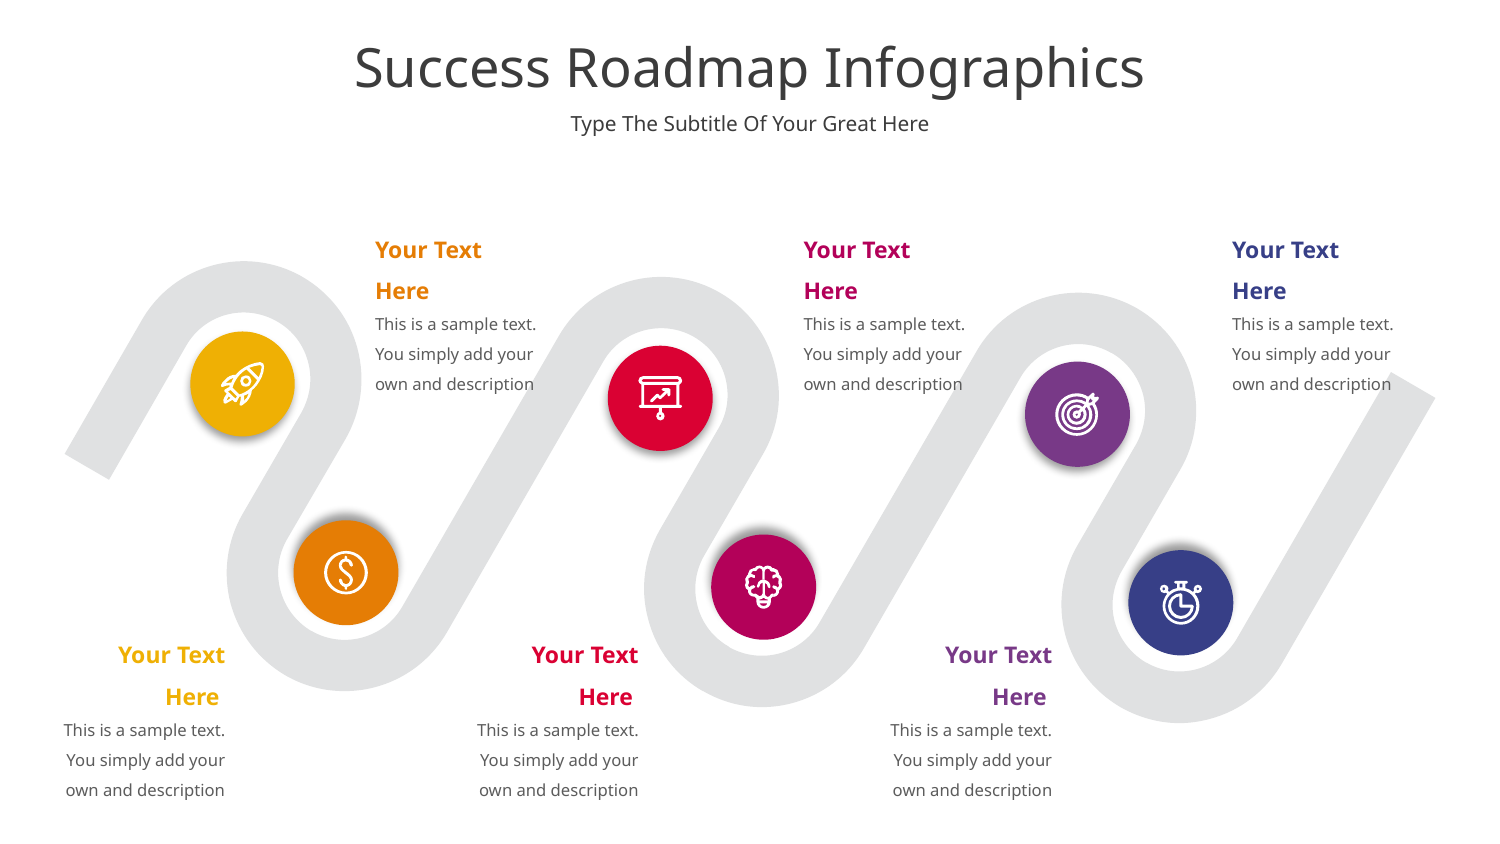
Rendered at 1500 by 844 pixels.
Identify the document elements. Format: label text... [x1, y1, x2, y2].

text_box Your Text Here This is a sample text. You simply add your own and description [473, 627, 639, 800]
text_box [64, 261, 1436, 724]
text_box Your Text Here This is a sample text. You simply add your own and description [886, 627, 1053, 800]
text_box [744, 565, 783, 609]
text_box [1055, 392, 1099, 436]
text_box [190, 331, 295, 437]
text_box Your Text Here This is a sample text. You simply add your own and description [803, 221, 969, 394]
text_box [293, 520, 399, 626]
text_box Your Text Here This is a sample text. You simply add your own and description [1232, 221, 1398, 394]
text_box [711, 534, 817, 640]
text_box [638, 375, 683, 421]
text_box [1128, 550, 1234, 656]
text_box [323, 550, 369, 595]
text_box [220, 361, 265, 406]
text_box [1025, 361, 1130, 467]
list Type The Subtitle Of Your Great Here [63, 108, 1437, 138]
text_box Your Text Here This is a sample text. You simply add your own and description [375, 221, 541, 394]
text_box Your Text Here This is a sample text. You simply add your own and description [59, 627, 226, 800]
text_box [1159, 580, 1203, 625]
text_box [607, 345, 713, 451]
title Success Roadmap Infographics [63, 25, 1437, 107]
